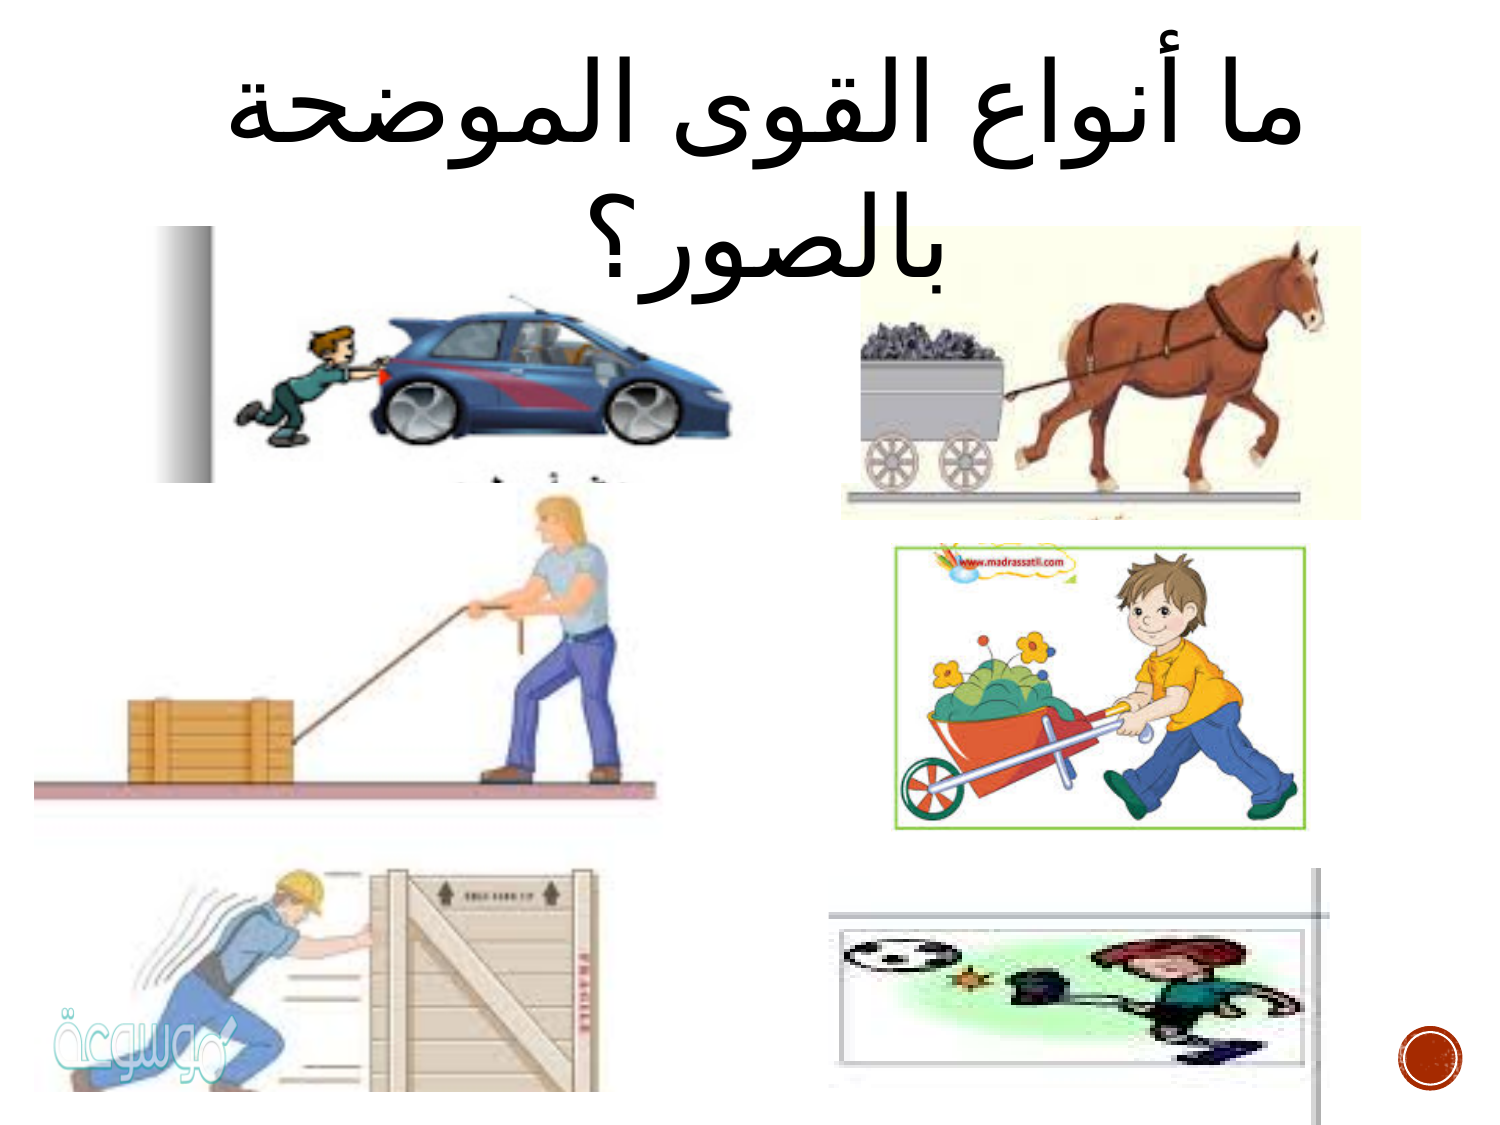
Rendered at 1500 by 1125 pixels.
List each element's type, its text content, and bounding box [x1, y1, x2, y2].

picture [828, 868, 1330, 1125]
picture [891, 543, 1311, 838]
picture [33, 228, 1362, 1092]
text_box ما أنواع القوى الموضحة بالصور؟ [80, 22, 1454, 308]
